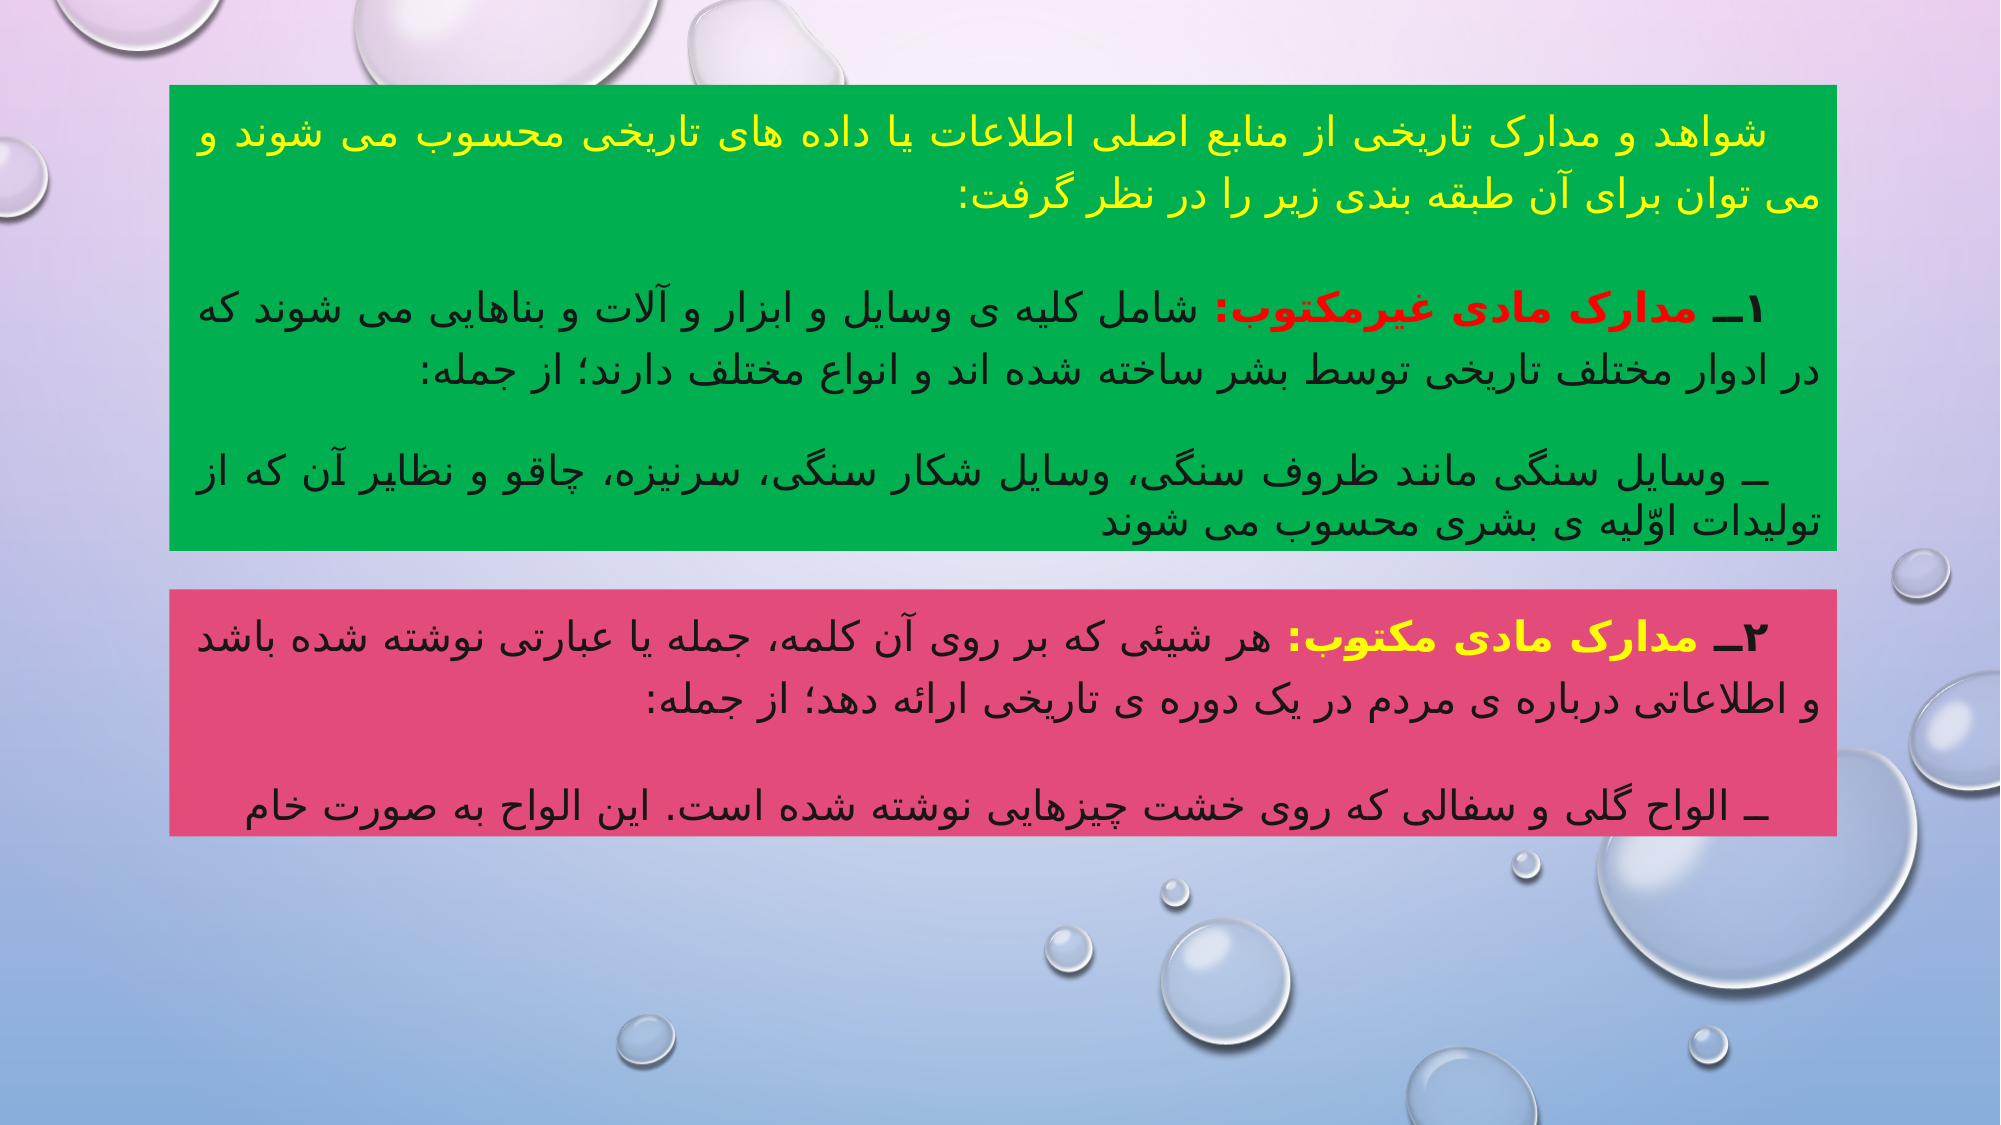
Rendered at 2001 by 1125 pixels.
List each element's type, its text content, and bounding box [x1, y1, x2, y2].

text_box ٢ــ مدارک مادی مکتوب: هر شيئی که بر روی آن کلمه، جمله يا عبارتی نوشته شده باشد و اطلاعاتی درباره ی مردم در يک دوره ی تاريخی ارائه دهد؛ از جمله: ــ الواح گلی و سفالی که روی خشت چيزهايی نوشته شده است. اين الواح به صورت خام [169, 589, 1837, 837]
picture [0, 0, 2000, 1125]
text_box شواهد و مدارک تاريخی از منابع اصلی اطلاعات يا داده های تاريخی محسوب می شوند و می توان برای آن طبقه بندی زير را در نظر گرفت: ١ــ مدارک مادی غيرمکتوب: شامل کليه ی وسايل و ابزار و آلات و بناهايی می شوند که در ادوار مختلف تاريخی توسط بشر ساخته شده اند و انواع مختلف دارند؛ از جمله: ــ وسايل سنگی مانند ظروف سنگی، وسايل شکار سنگی، سرنيزه، چاقو و نظاير آن که از توليدات اوّليه ی بشری محسوب می شوند [169, 84, 1837, 551]
